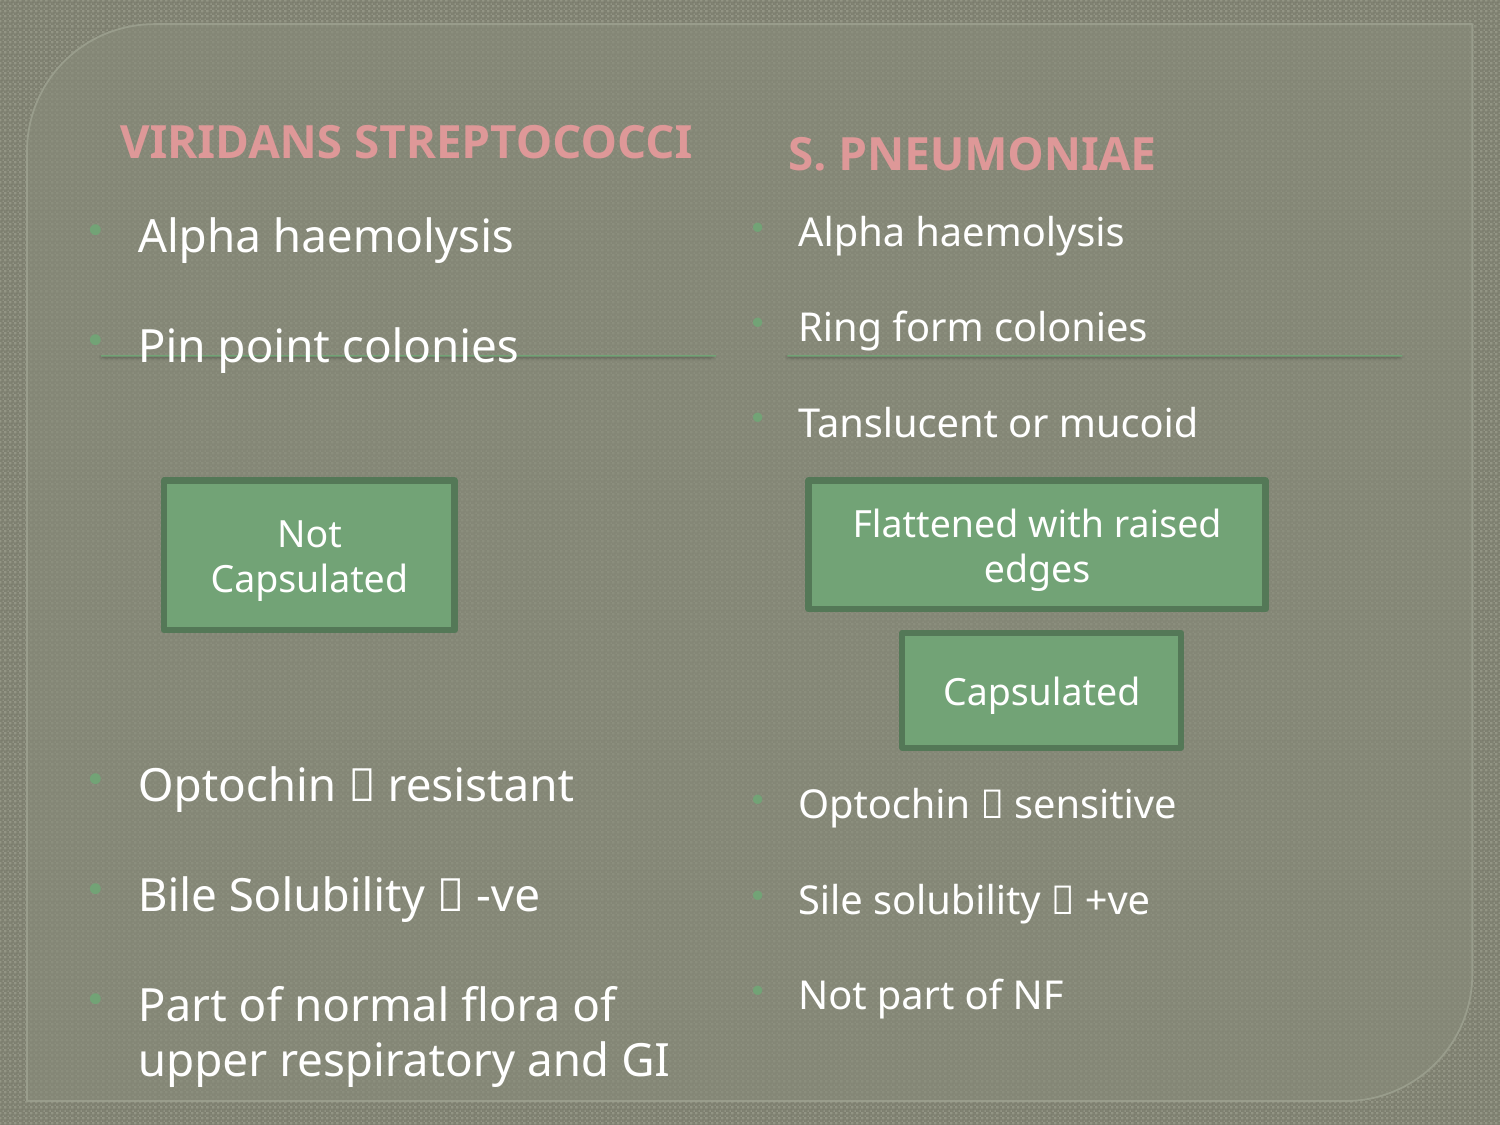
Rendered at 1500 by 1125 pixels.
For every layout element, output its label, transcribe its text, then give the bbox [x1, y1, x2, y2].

list Alpha haemolysis Ring form colonies Tanslucent or mucoid Optochin  sensitive Sile solubility  +ve Not part of NF [738, 199, 1402, 1035]
text_box Capsulated [899, 630, 1184, 751]
text_box Flattened with raised edges [805, 477, 1269, 612]
list Viridans Streptococci [70, 70, 757, 176]
text_box Not Capsulated [161, 477, 458, 633]
list Alpha haemolysis Pin point colonies Optochin  resistant Bile Solubility  -ve Part of normal flora of upper respiratory and GI [75, 199, 738, 1125]
list S. PNEUMONIAE [773, 82, 1437, 187]
